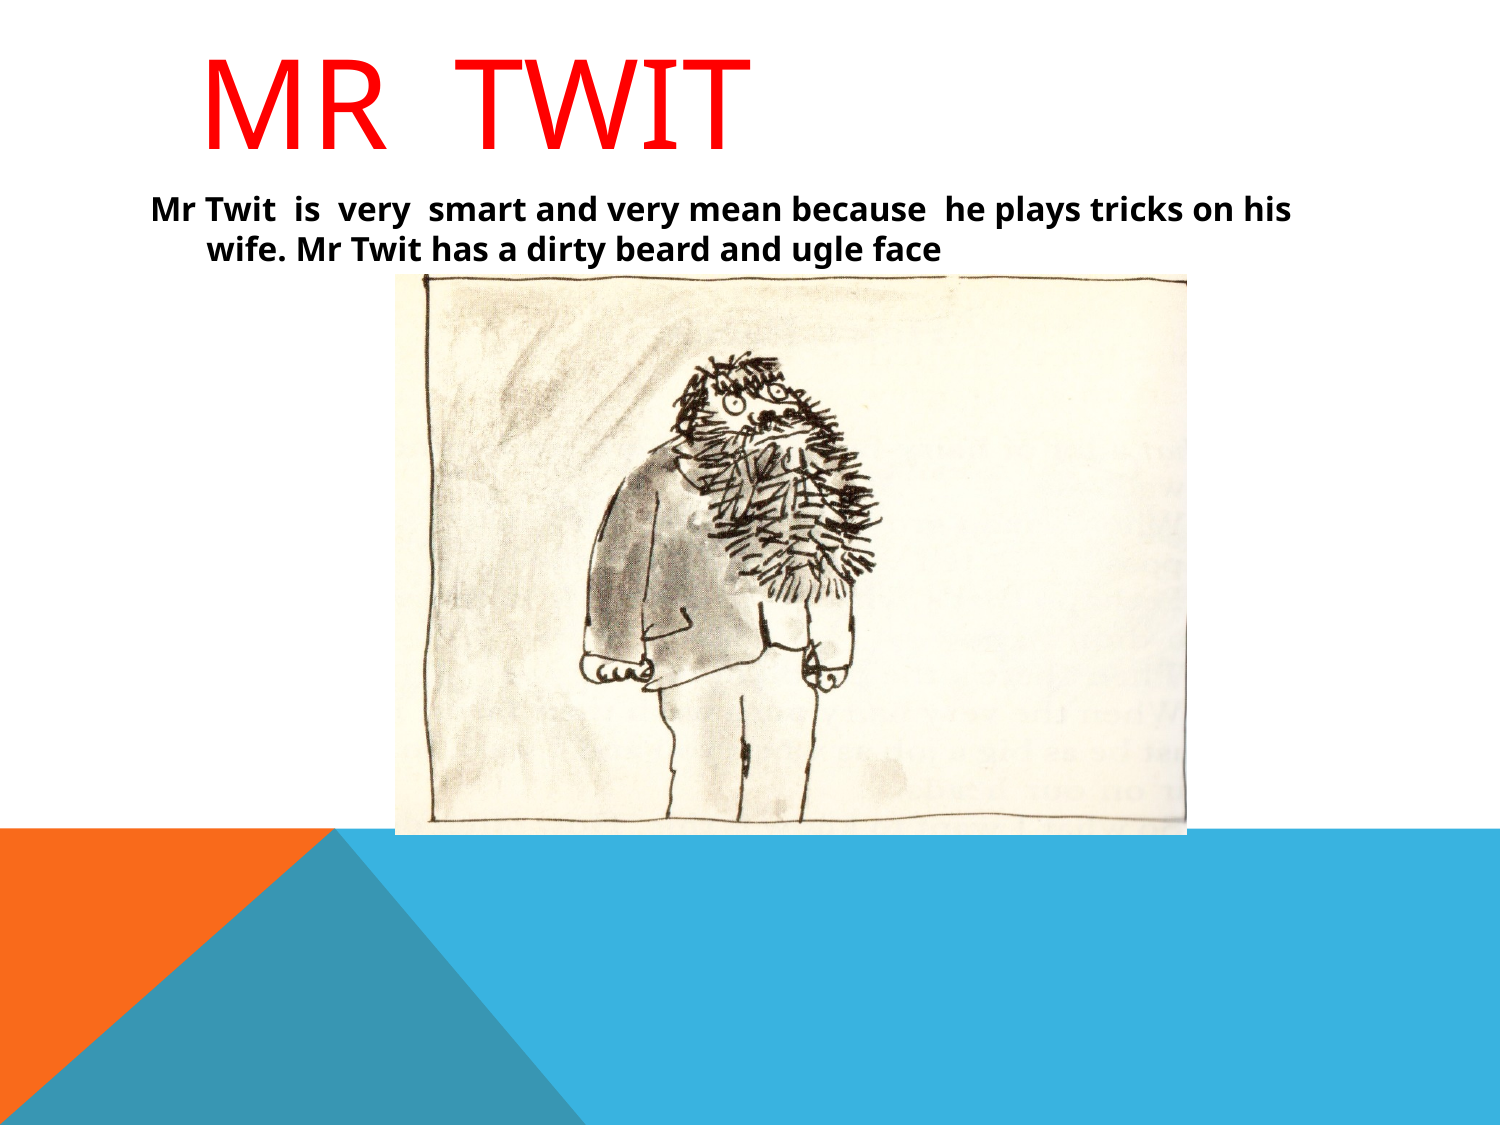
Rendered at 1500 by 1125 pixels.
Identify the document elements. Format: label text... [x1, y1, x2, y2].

picture [395, 274, 1188, 835]
list Mr Twit is very smart and very mean because he plays tricks on his wife. Mr Twit has a dirty beard and ugle face [135, 180, 1369, 768]
title MR twit [183, 54, 1417, 145]
